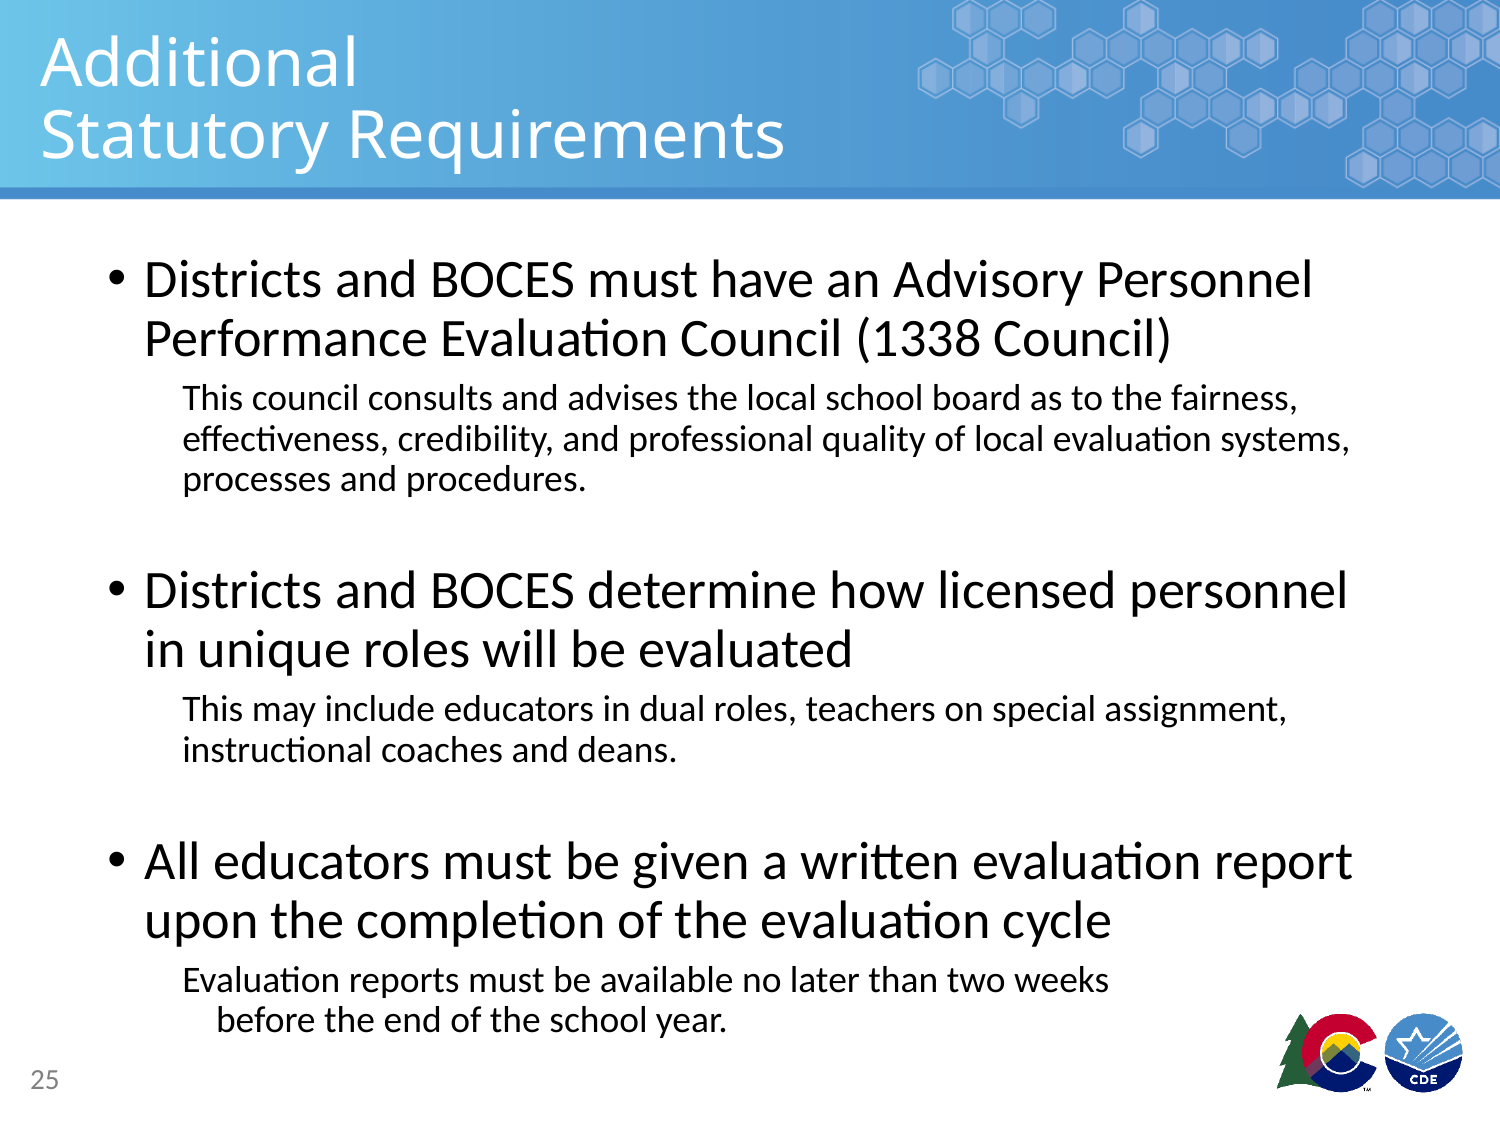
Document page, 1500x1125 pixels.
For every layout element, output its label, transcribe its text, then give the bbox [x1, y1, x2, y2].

list Districts and BOCES must have an Advisory Personnel Performance Evaluation Council (1338 Council) This council consults and advises the local school board as to the fairness, effectiveness, credibility, and professional quality of local evaluation systems, processes and procedures. Districts and BOCES determine how licensed personnel in unique roles will be evaluated This may include educators in dual roles, teachers on special assignment, instructional coaches and deans. All educators must be given a written evaluation report upon the completion of the evaluation cycle Evaluation reports must be available no later than two weeks before the end of the school year. [107, 250, 1393, 1084]
title Additional Statutory Requirements [40, 29, 1038, 182]
slide_number 25 [15, 1053, 353, 1114]
picture [1275, 1012, 1463, 1093]
picture [0, 0, 1500, 200]
